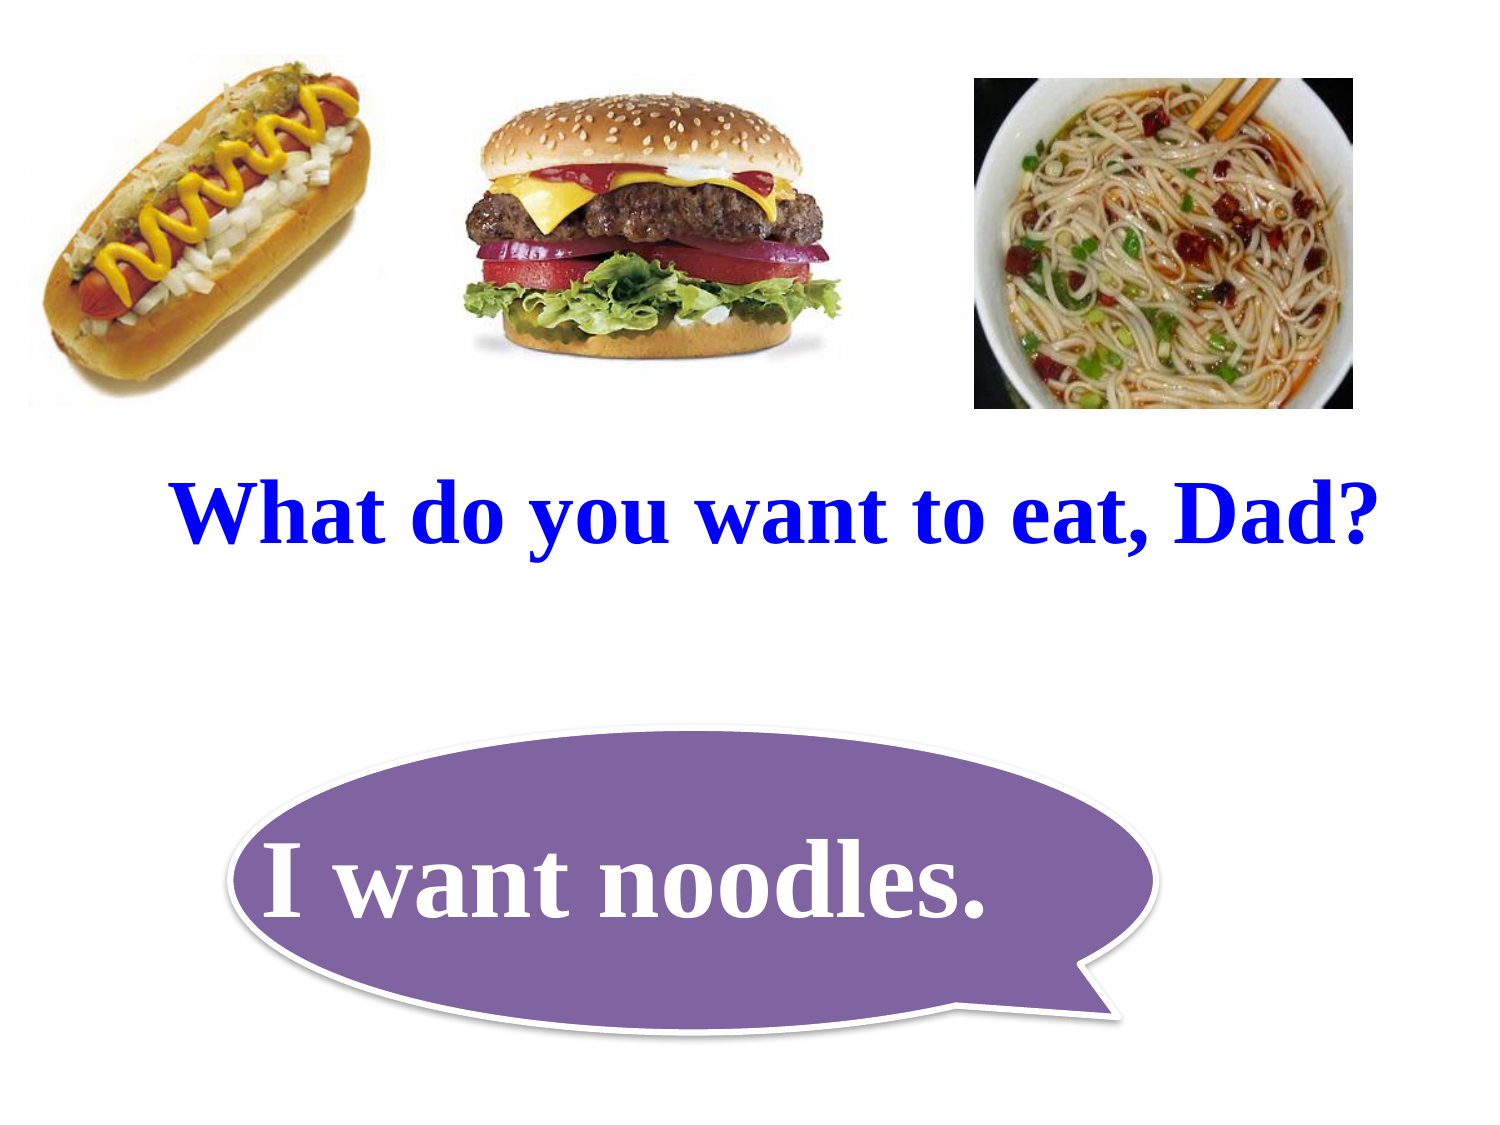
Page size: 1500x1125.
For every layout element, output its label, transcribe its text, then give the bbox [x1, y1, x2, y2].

text_box What do you want to eat, Dad? [152, 444, 1400, 569]
picture [974, 77, 1353, 410]
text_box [229, 727, 1157, 1033]
picture [454, 77, 854, 378]
picture [29, 54, 385, 407]
